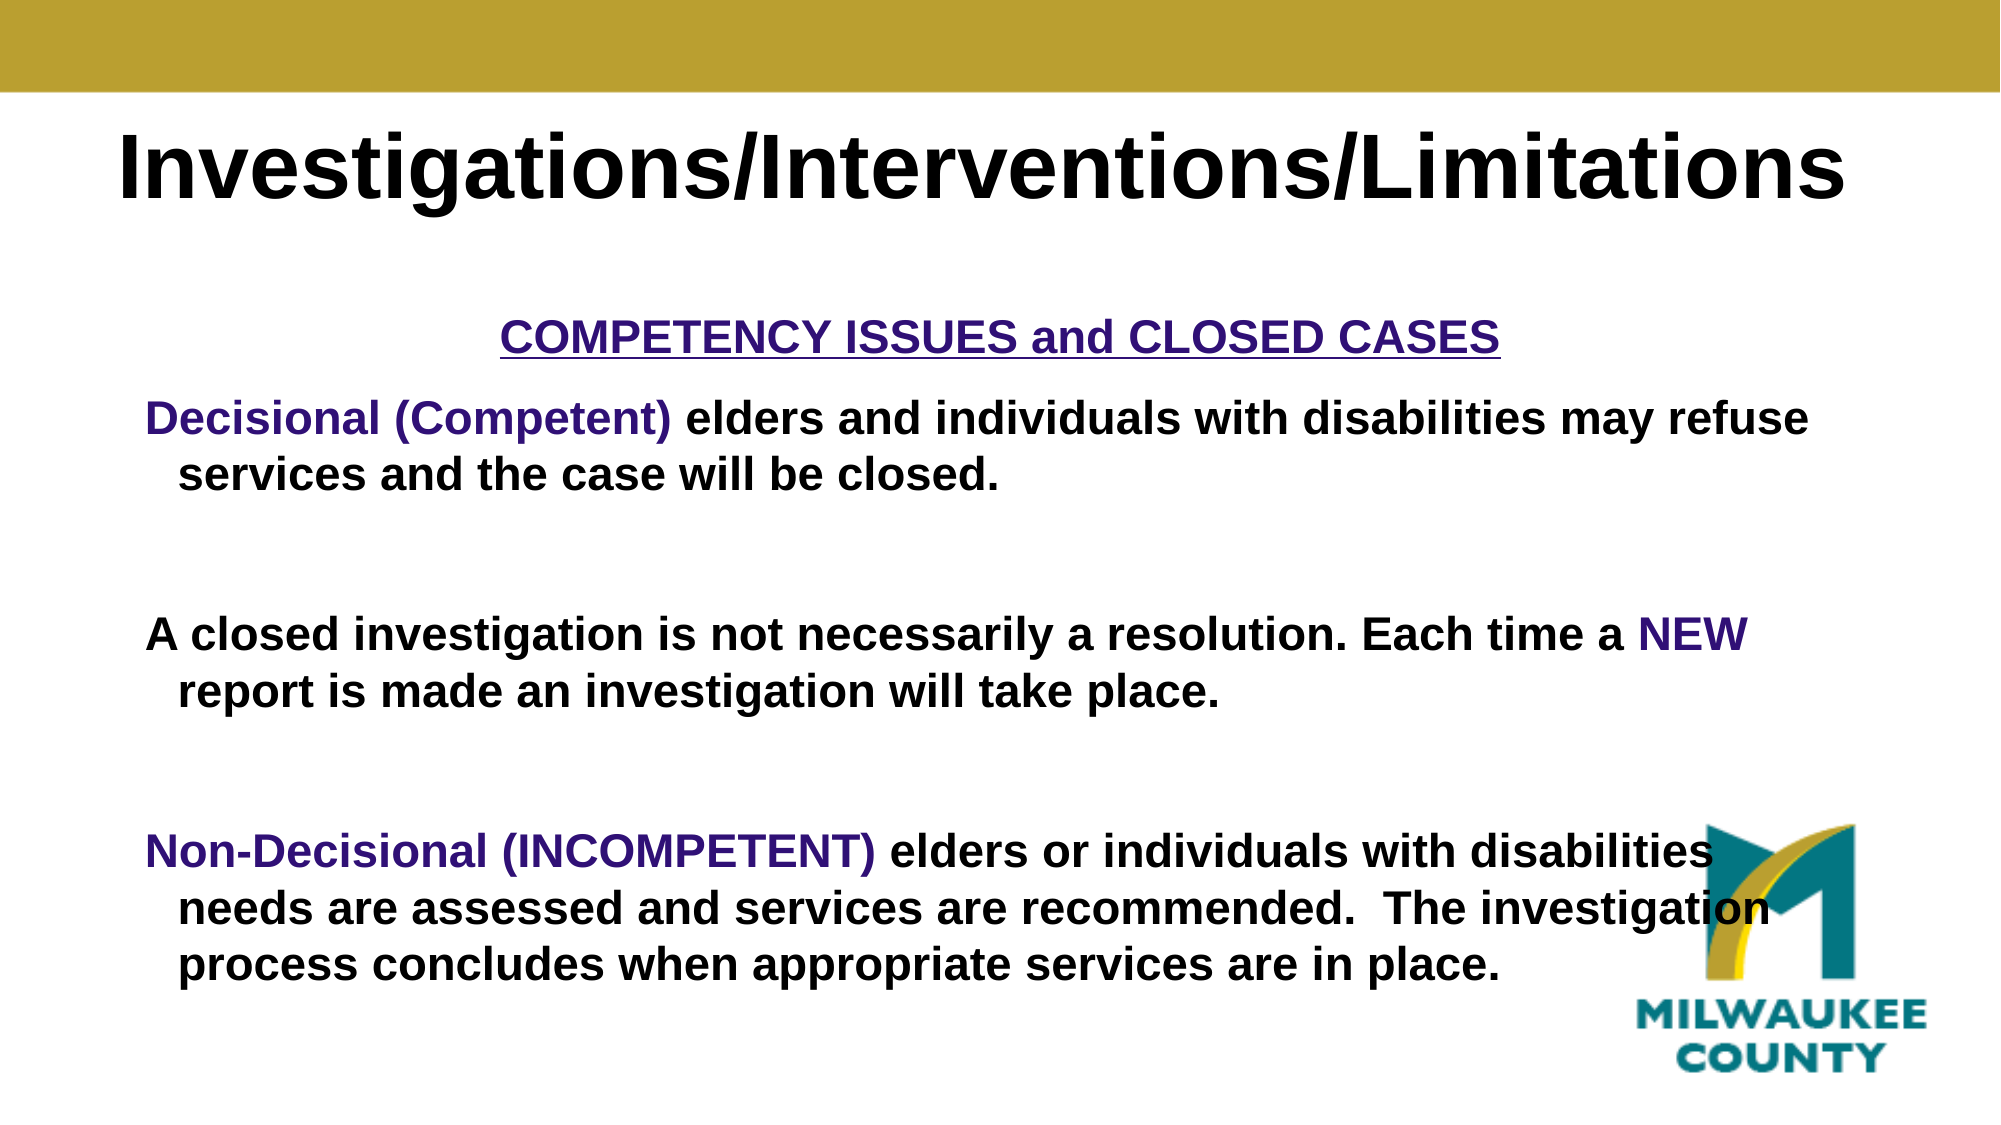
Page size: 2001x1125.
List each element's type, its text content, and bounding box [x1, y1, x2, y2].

title Investigations/Interventions/Limitations [109, 59, 1864, 278]
picture [0, 0, 2000, 1125]
list COMPETENCY ISSUES and CLOSED CASES Decisional (Competent) elders and individuals with disabilities may refuse services and the case will be closed. A closed investigation is not necessarily a resolution. Each time a NEW report is made an investigation will take place. Non-Decisional (INCOMPETENT) elders or individuals with disabilities needs are assessed and services are recommended. The investigation process concludes when appropriate services are in place. [136, 298, 1863, 1014]
